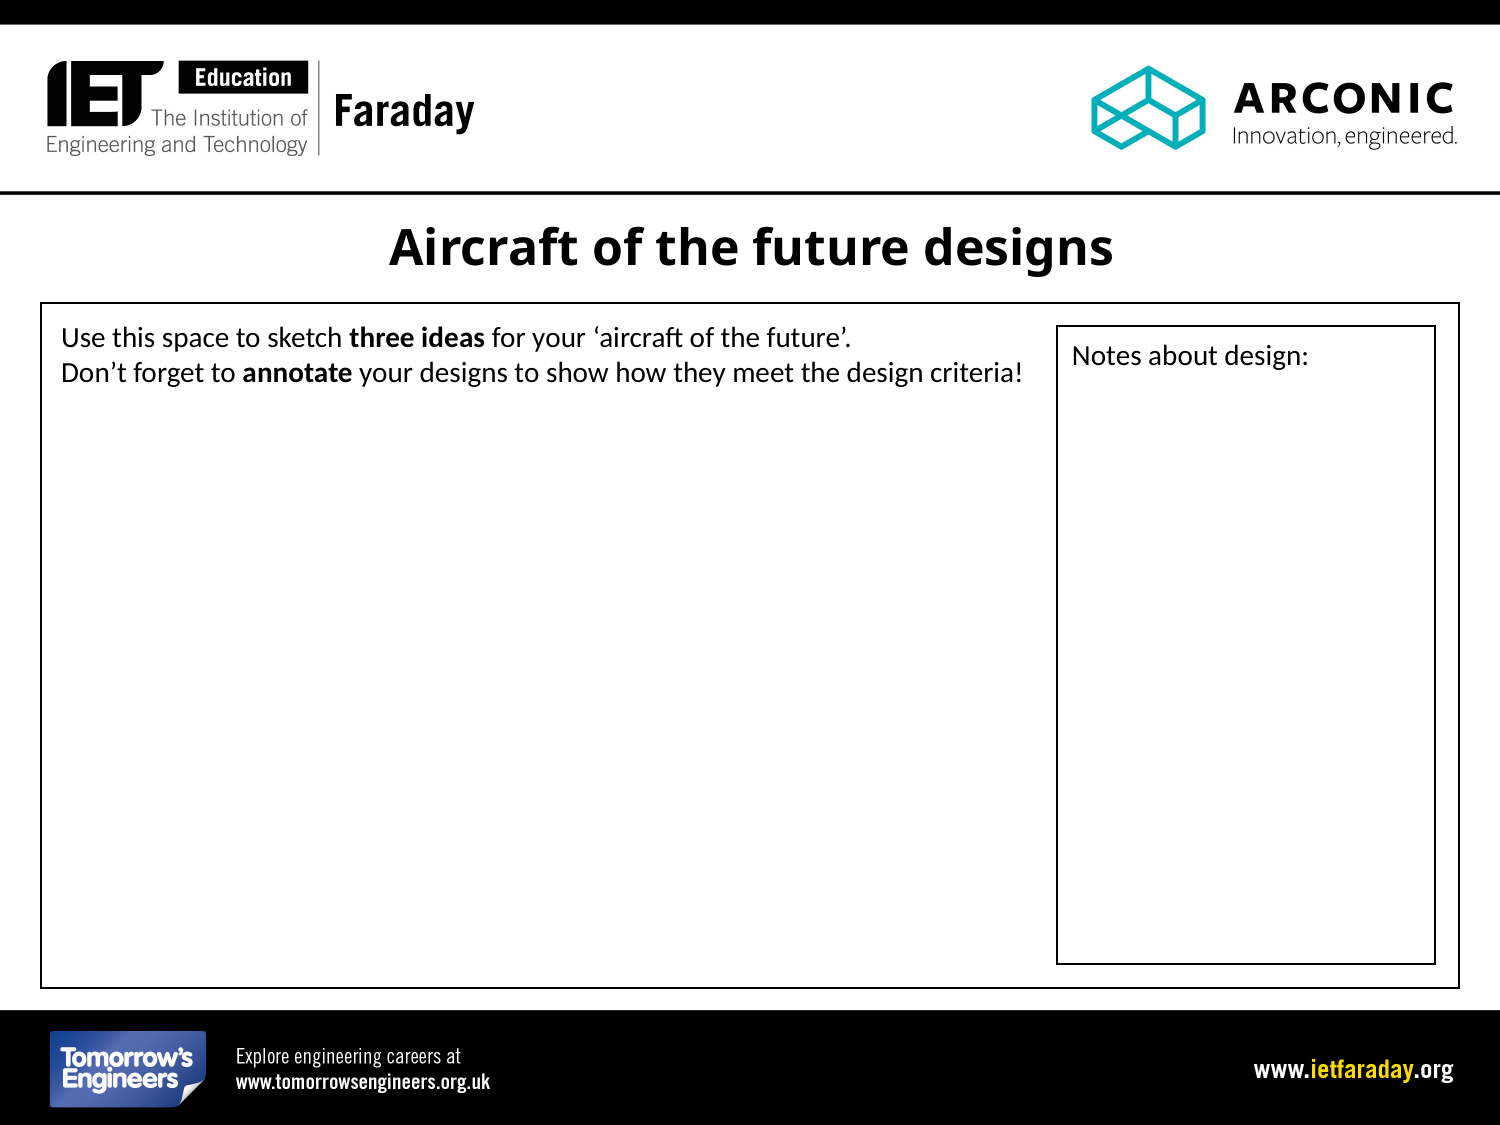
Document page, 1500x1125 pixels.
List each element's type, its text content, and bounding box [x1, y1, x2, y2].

picture [0, 0, 1500, 1125]
text_box Use this space to sketch three ideas for your ‘aircraft of the future’. Don’t forget to annotate your designs to show how they meet the design criteria! [46, 310, 1341, 396]
text_box [40, 302, 1460, 989]
text_box Notes about design: [1057, 328, 1341, 379]
text_box Aircraft of the future designs [76, 208, 1427, 302]
text_box [1056, 325, 1436, 965]
